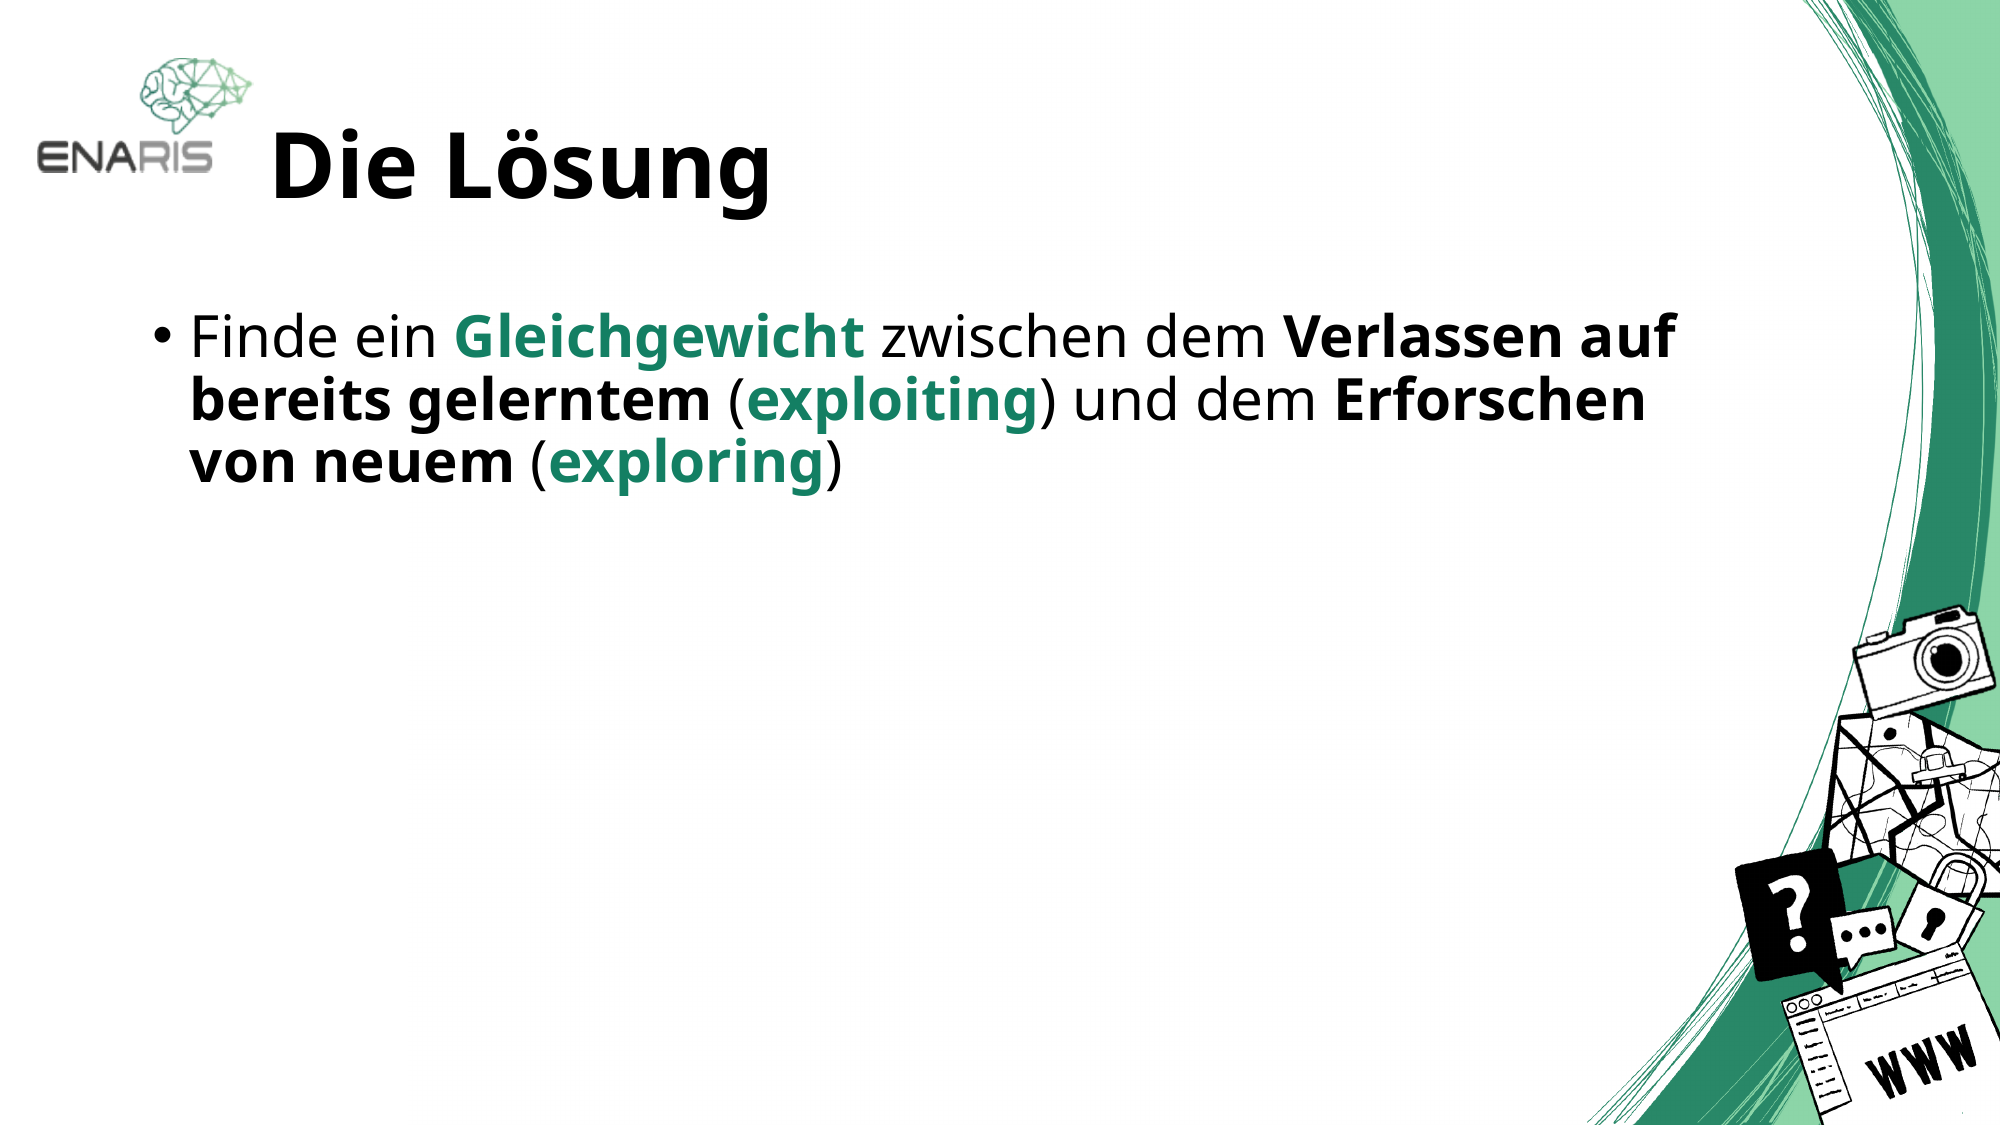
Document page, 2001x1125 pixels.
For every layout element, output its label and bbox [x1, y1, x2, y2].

picture [37, 58, 254, 173]
list [137, 299, 1728, 1014]
title [253, 59, 1863, 278]
picture [408, 0, 2000, 1125]
